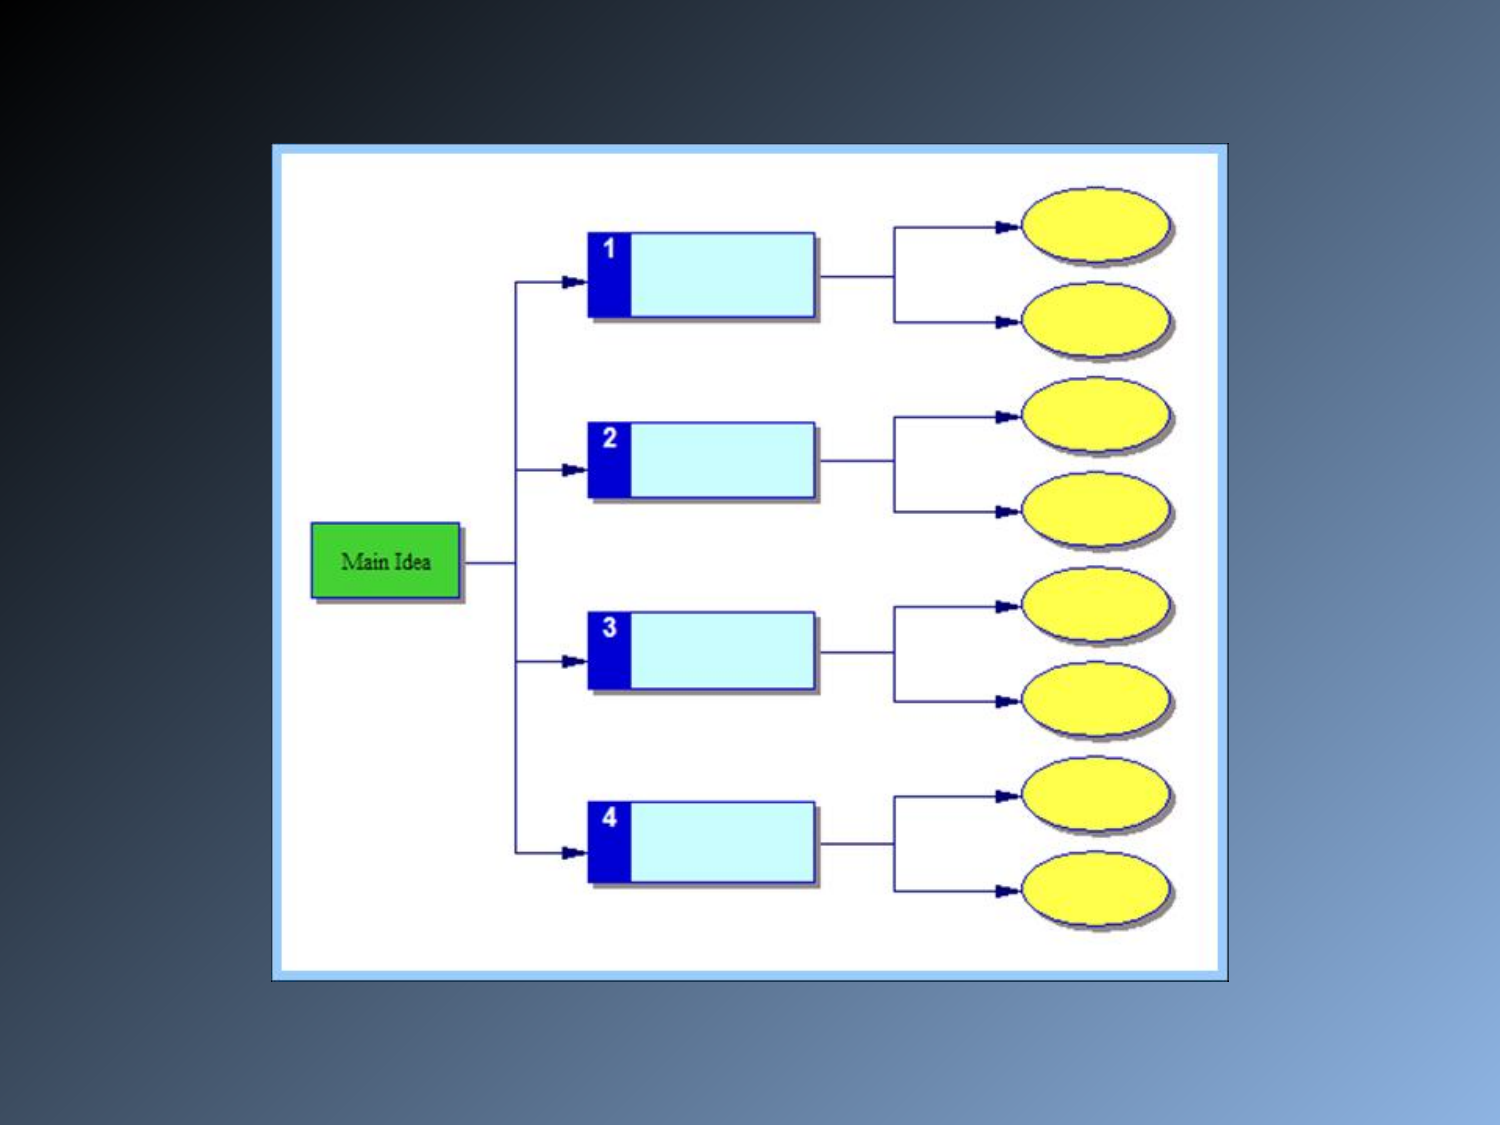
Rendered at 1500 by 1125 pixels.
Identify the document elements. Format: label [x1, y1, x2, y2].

picture [270, 143, 1230, 982]
